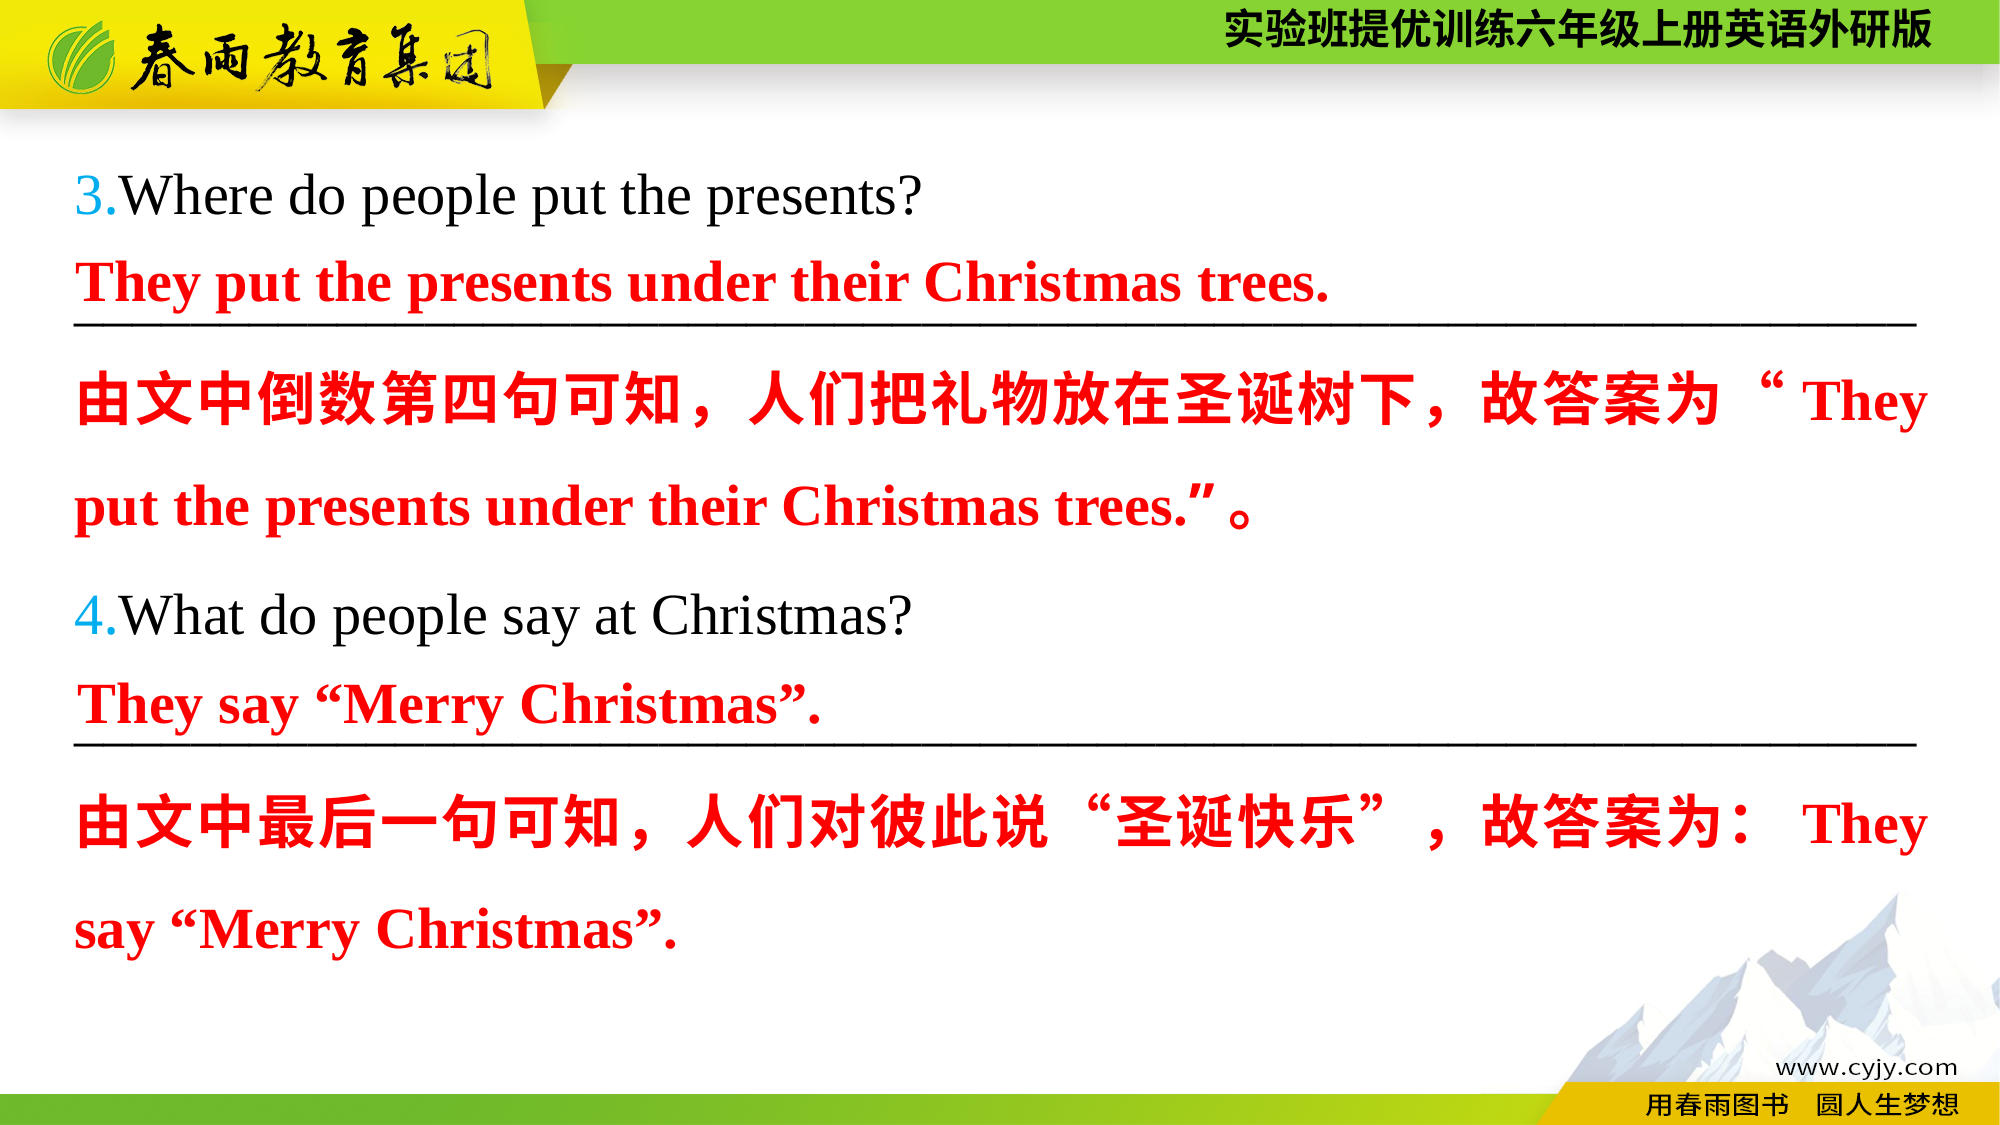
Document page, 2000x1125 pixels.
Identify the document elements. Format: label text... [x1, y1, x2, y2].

list 3.Where do people put the presents? _______________________________________________________________ 4.What do people say at Christmas? _______________________________________________________________ [59, 545, 1944, 742]
text_box 由文中倒数第四句可知，人们把礼物放在圣诞树下，故答案为“They put the presents under their Christmas trees.”。 [59, 319, 1944, 545]
picture [0, 0, 2000, 1125]
list 3.Where do people put the presents? _______________________________________________________________ 4.What do people say at Christmas? _______________________________________________________________ [59, 113, 1944, 319]
text_box They say “Merry Christmas”. [63, 657, 838, 742]
text_box They put the presents under their Christmas trees. [60, 235, 1470, 321]
text_box 由文中最后一句可知，人们对彼此说“圣诞快乐”，故答案为：They say “Merry Christmas”. [59, 742, 1944, 968]
